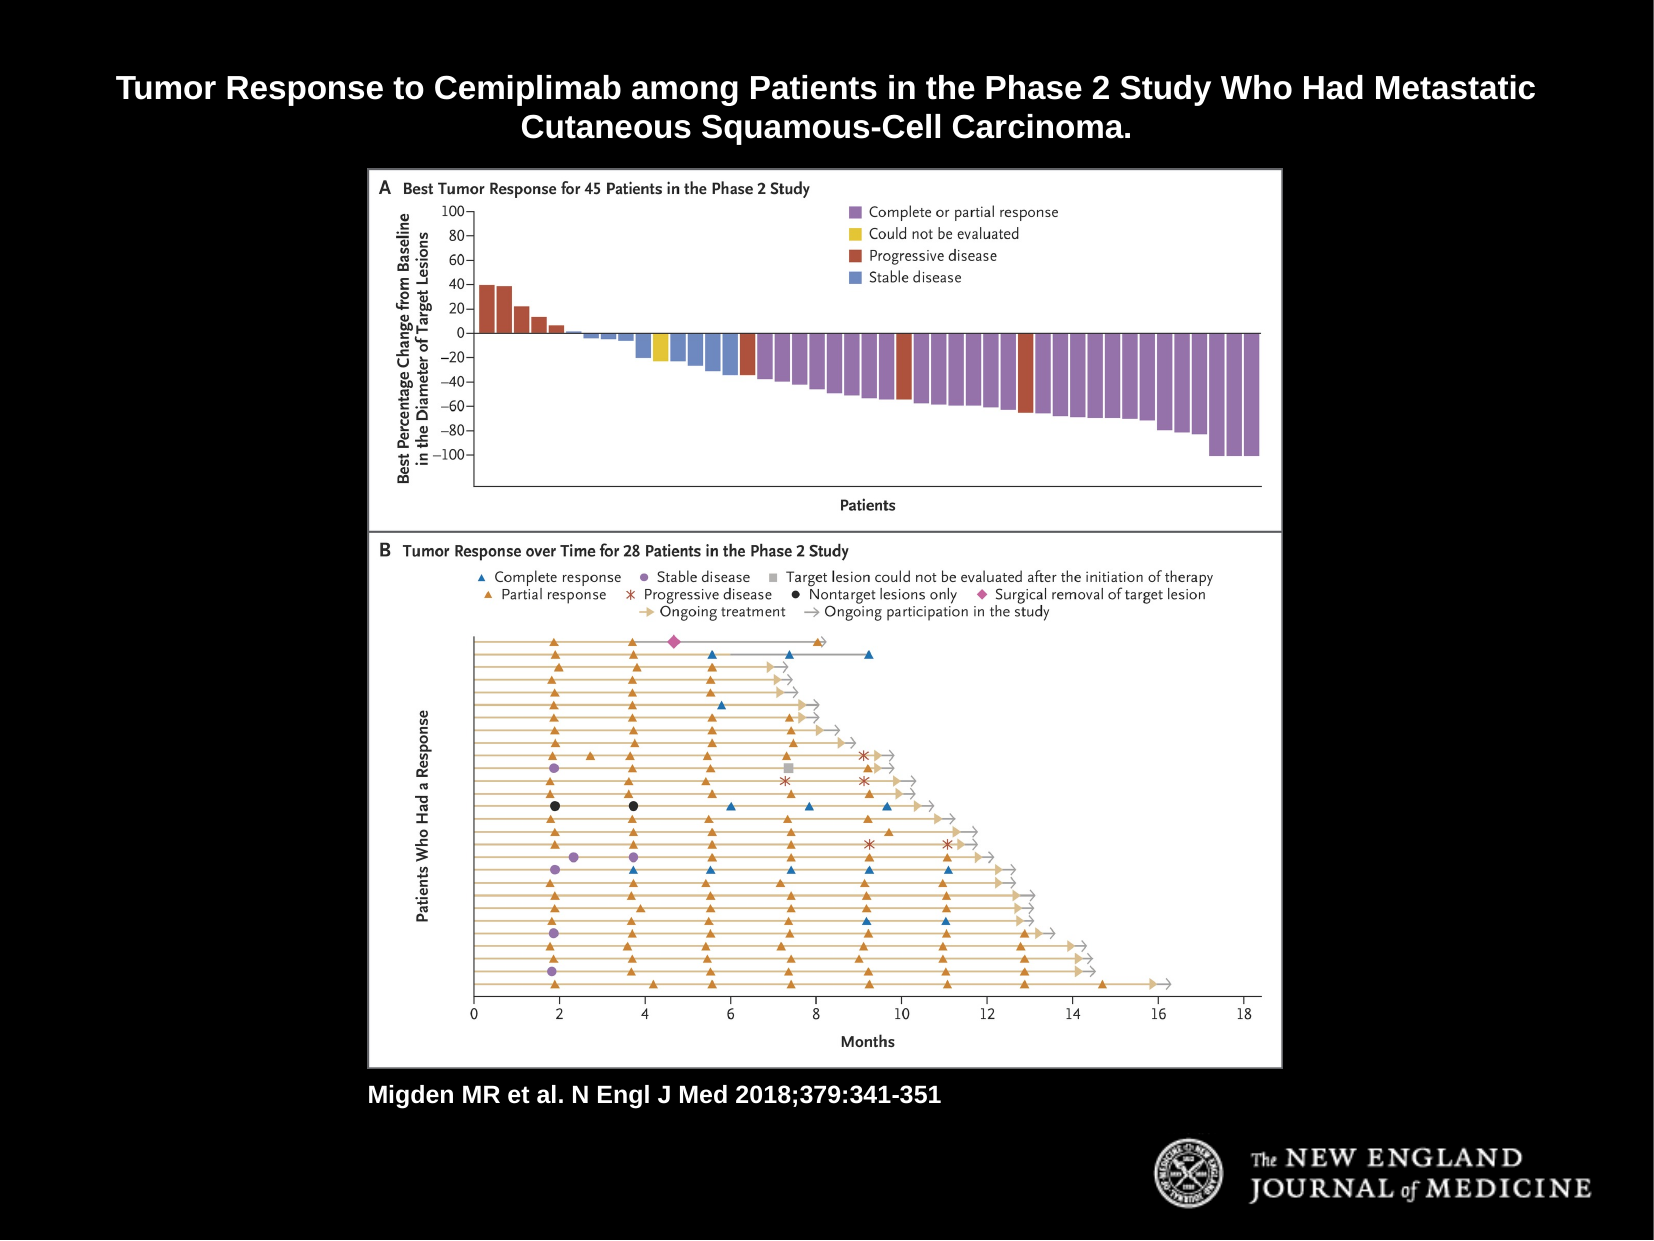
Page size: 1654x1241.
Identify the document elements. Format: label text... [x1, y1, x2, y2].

picture [367, 168, 1283, 1069]
text_box Migden MR et al. N Engl J Med 2018;379:341-351 [367, 1079, 1283, 1109]
picture [1141, 1133, 1606, 1213]
text_box Tumor Response to Cemiplimab among Patients in the Phase 2 Study Who Had Metastatic Cutaneous Squamous-Cell Carcinoma. [58, 68, 1596, 147]
